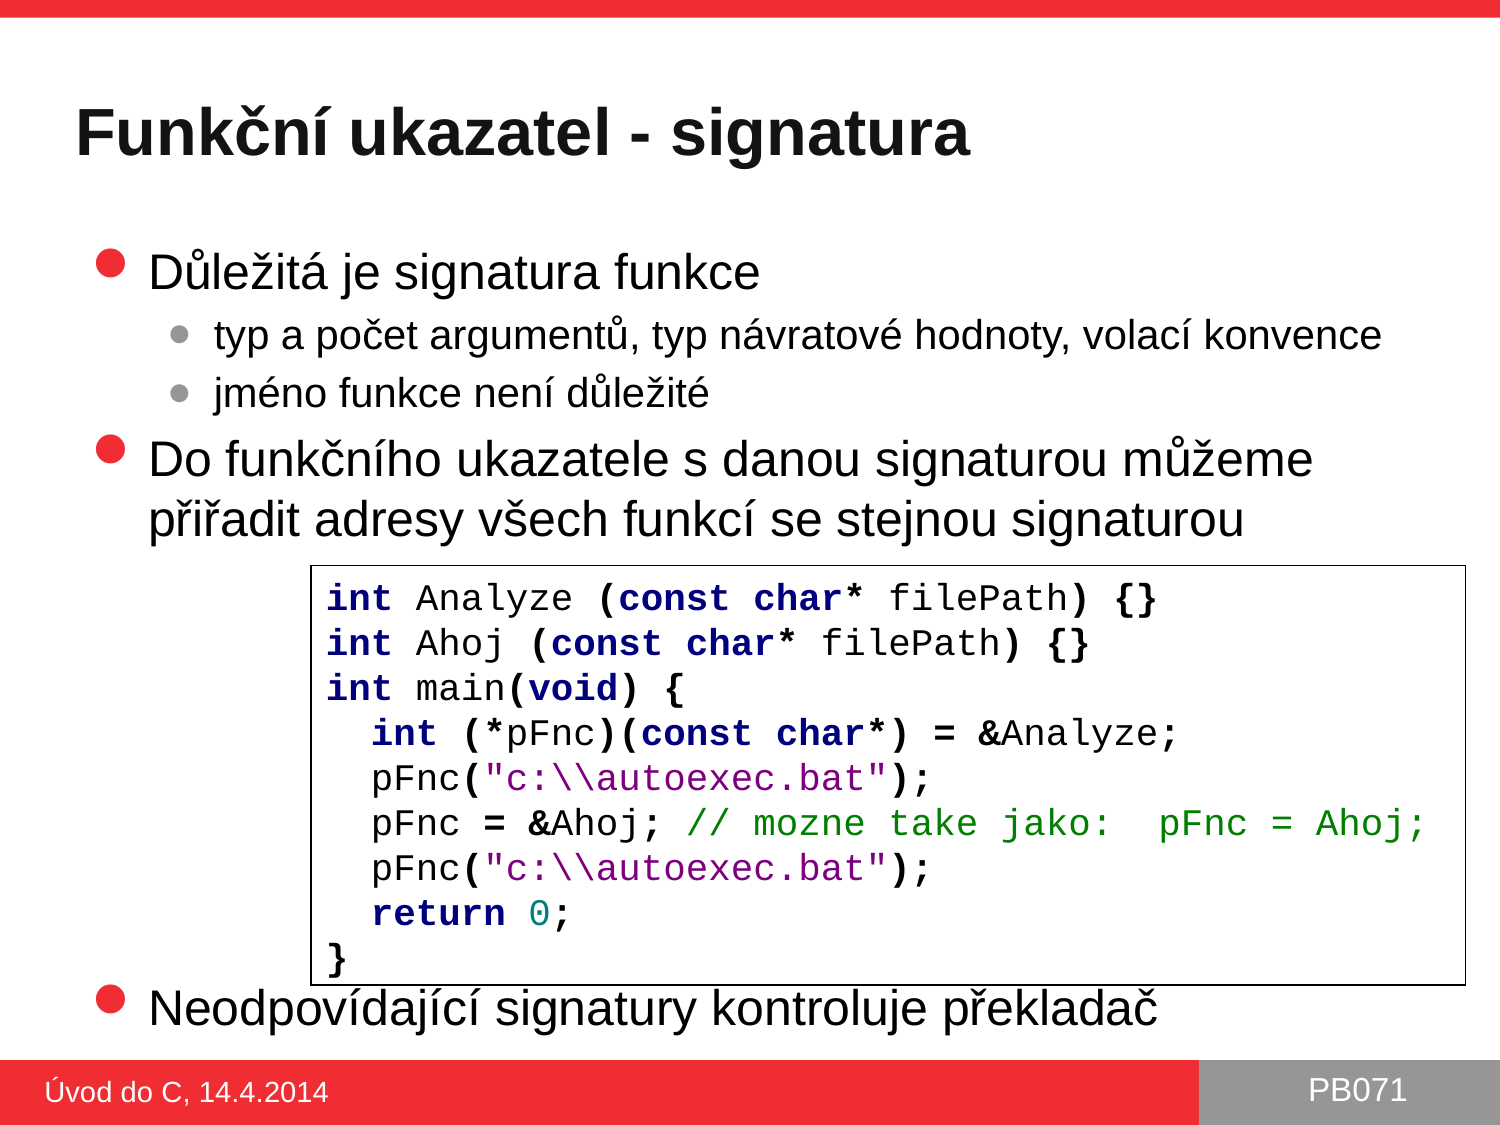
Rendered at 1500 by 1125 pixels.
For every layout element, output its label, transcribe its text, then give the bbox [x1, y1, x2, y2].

text_box int Analyze (const char* filePath) {} int Ahoj (const char* filePath) {} int main(void) { int (*pFnc)(const char*) = &Analyze; pFnc("c:\\autoexec.bat"); pFnc = &Ahoj; // mozne take jako: pFnc = Ahoj; pFnc("c:\\autoexec.bat"); return 0; } [310, 565, 1466, 986]
list Důležitá je signatura funkce typ a počet argumentů, typ návratové hodnoty, volací konvence jméno funkce není důležité Do funkčního ukazatele s danou signaturou můžeme přiřadit adresy všech funkcí se stejnou signaturou Neodpovídající signatury kontroluje překladač [76, 231, 1459, 1075]
footer Úvod do C, 14.4.2014 [29, 1065, 1199, 1125]
title Funkční ukazatel - signatura [75, 45, 1471, 208]
